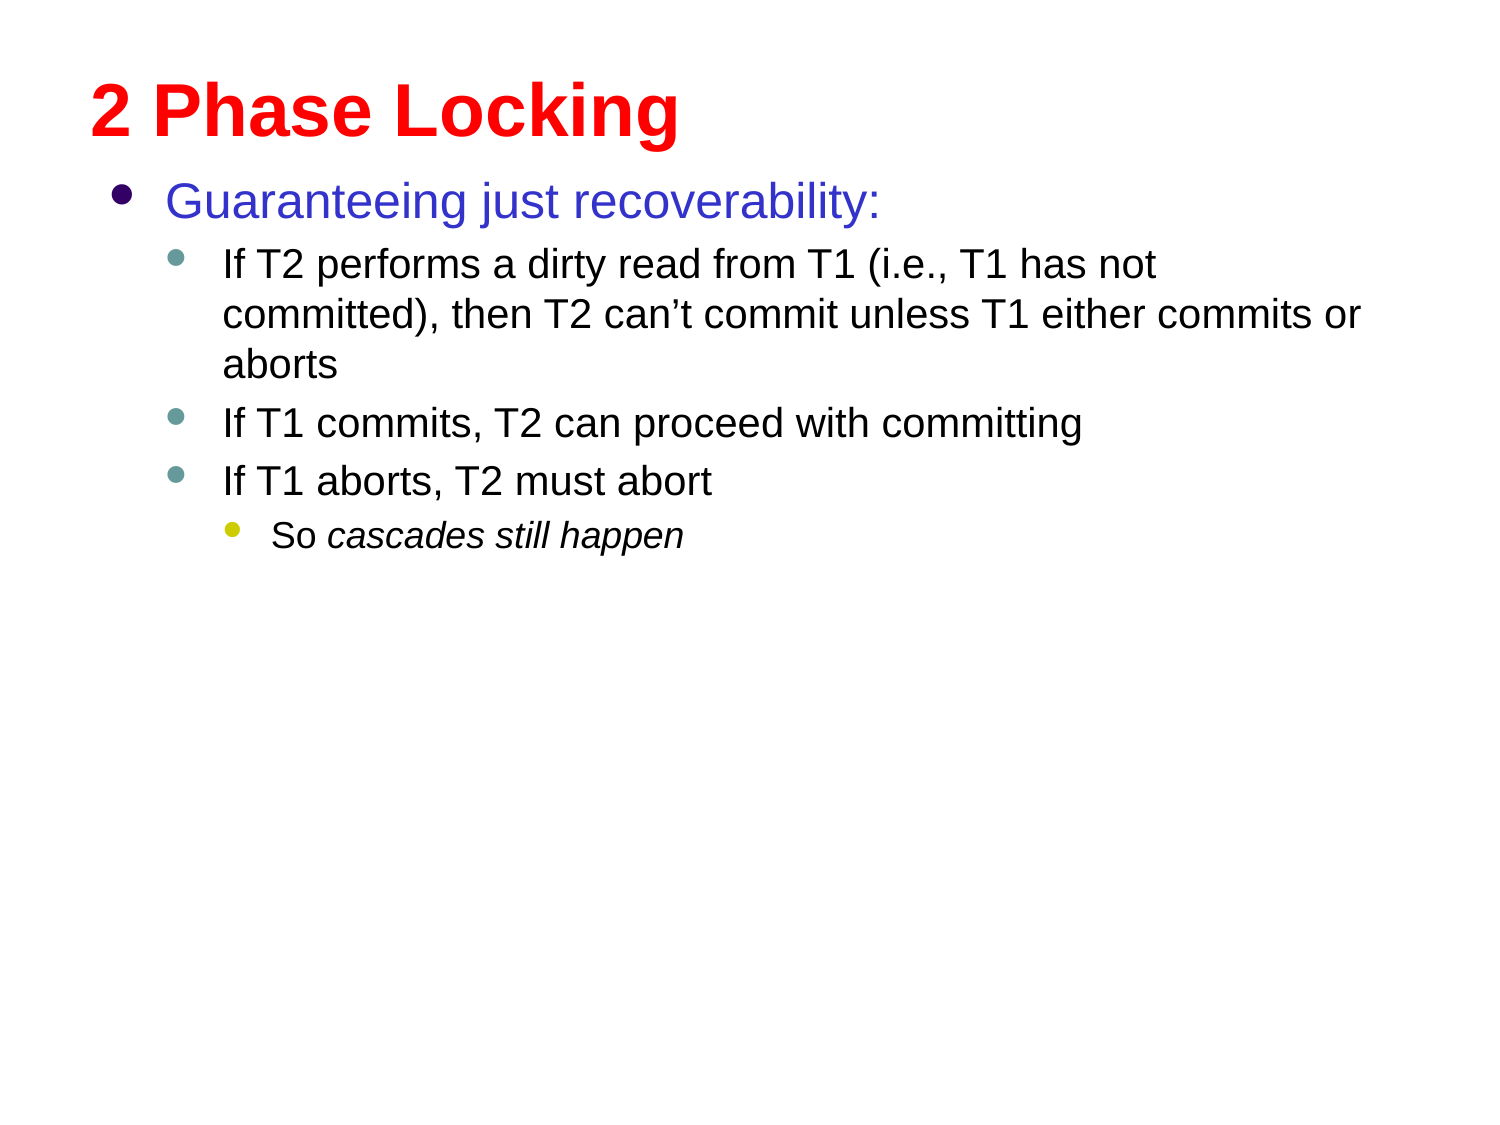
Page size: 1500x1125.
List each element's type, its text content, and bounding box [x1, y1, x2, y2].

title 2 Phase Locking [74, 19, 1313, 160]
list Guaranteeing just recoverability: If T2 performs a dirty read from T1 (i.e., T1 has not committed), then T2 can’t commit unless T1 either commits or aborts If T1 commits, T2 can proceed with committing If T1 aborts, T2 must abort So cascades still happen [93, 160, 1382, 962]
